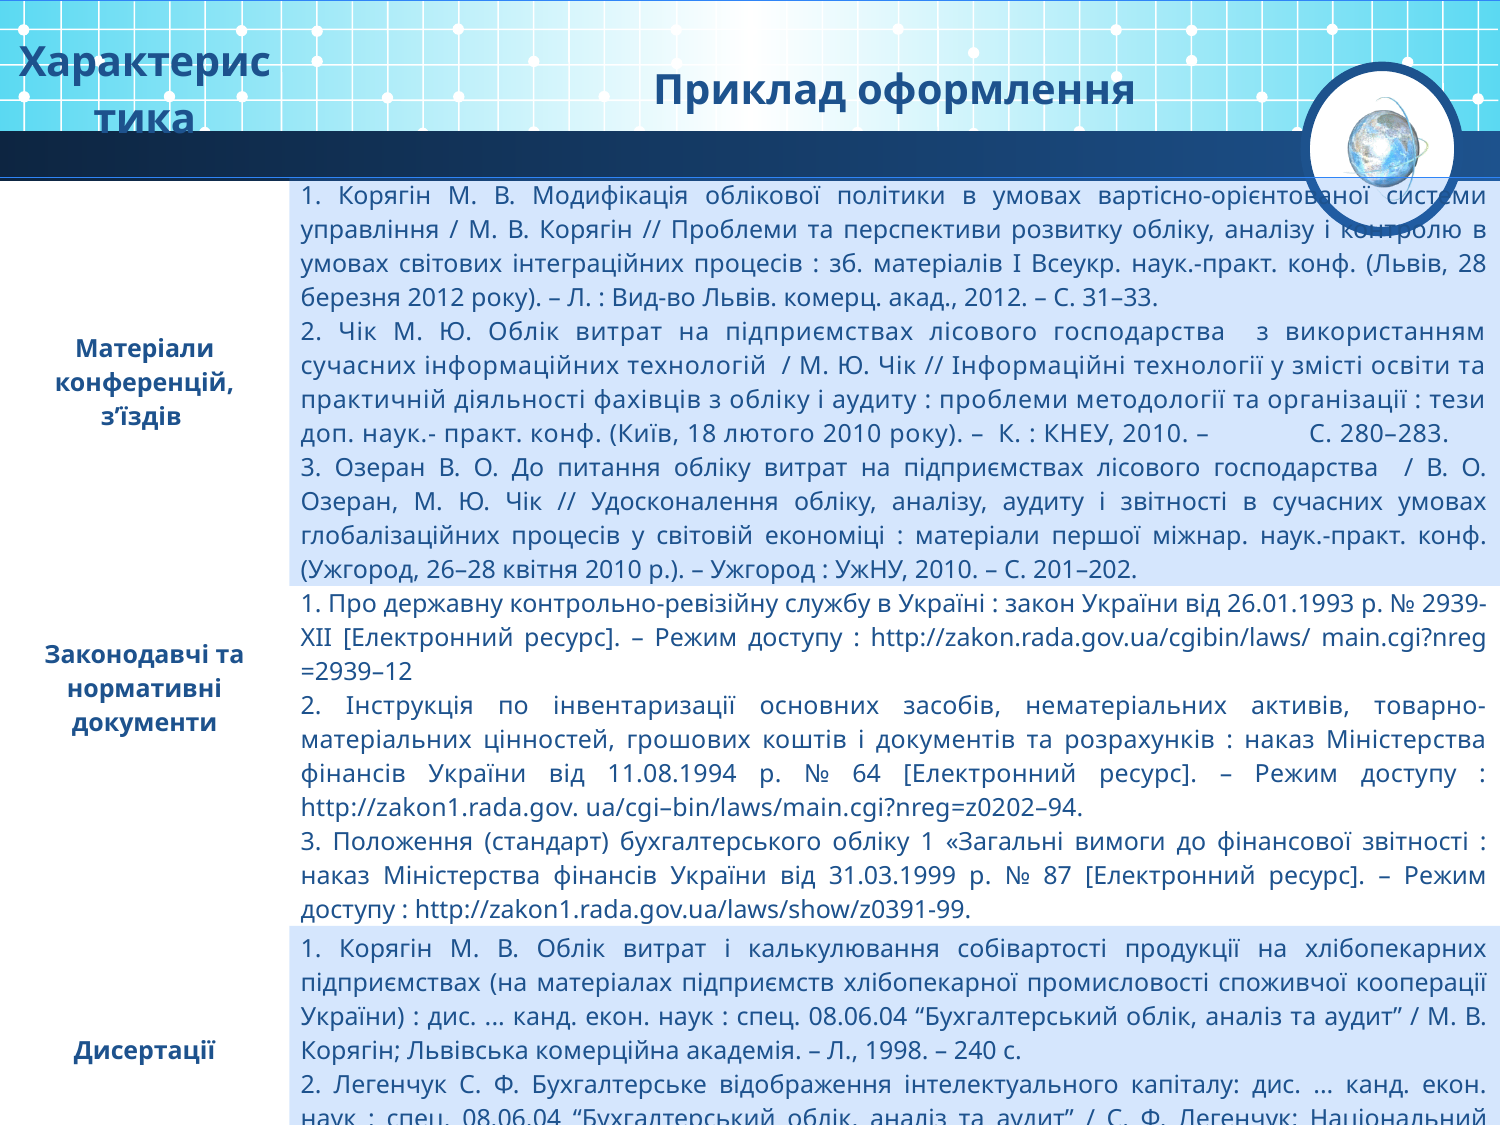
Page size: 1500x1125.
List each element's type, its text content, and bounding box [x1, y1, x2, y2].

table_cell 1. Корягін М. В. Облік витрат і калькулювання собівартості продукції на хлібопекарних підприємствах (на матеріалах підприємств хлібопекарної промисловості споживчої кооперації України) : дис. ... канд. екон. наук : спец. 08.06.04 “Бухгалтерський облік, аналіз та аудит” / М. В. Корягін; Львівська комерційна академія. – Л., 1998. – 240 с. 2. Легенчук С. Ф. Бухгалтерське відображення інтелектуального капіталу: дис. ... канд. екон. наук : спец. 08.06.04 “Бухгалтерський облік, аналіз та аудит” / С. Ф. Легенчук; Національний аграрний університет. – К., 2006. – 230 с. [289, 926, 1500, 1125]
table_cell 1. Про державну контрольно-ревізійну службу в Україні : закон України від 26.01.1993 р. № 2939-XII [Електронний ресурс]. – Режим доступу : http://zakon.rada.gov.ua/cgibin/laws/ main.cgi?nreg =2939–12 2. Інструкція по інвентаризації основних засобів, нематеріальних активів, товарно-матеріальних цінностей, грошових коштів і документів та розрахунків : наказ Міністерства фінансів України від 11.08.1994 р. № 64 [Електронний ресурс]. – Режим доступу : http://zakon1.rada.gov. ua/cgi–bin/laws/main.cgi?nreg=z0202–94. 3. Положення (стандарт) бухгалтерського обліку 1 «Загальні вимоги до фінансової звітності : наказ Міністерства фінансів України від 31.03.1999 р. № 87 [Електронний ресурс]. – Режим доступу : http://zakon1.rada.gov.ua/laws/show/z0391-99. [289, 586, 1500, 926]
table_cell Матеріали конференцій, з’їздів [0, 178, 289, 586]
table_cell Дисертації [0, 926, 289, 1125]
table_cell Законодавчі та нормативні документи [0, 586, 289, 926]
table_header Приклад оформлення [289, 1, 1500, 177]
table_header Характеристика [0, 1, 289, 177]
table_cell 1. Корягін М. В. Модифікація облікової політики в умовах вартісно-орієнтованої системи управління / М. В. Корягін // Проблеми та перспективи розвитку обліку, аналізу і контролю в умовах світових інтеграційних процесів : зб. матеріалів І Всеукр. наук.-практ. конф. (Львів, 28 березня 2012 року). – Л. : Вид-во Львів. комерц. акад., 2012. – С. 31–33. 2. Чік М. Ю. Облік витрат на підприємствах лісового господарства з використанням сучасних інформаційних технологій / М. Ю. Чік // Інформаційні технології у змісті освіти та практичній діяльності фахівців з обліку і аудиту : проблеми методології та організації : тези доп. наук.- практ. конф. (Київ, 18 лютого 2010 року). – К. : КНЕУ, 2010. – С. 280–283. 3. Озеран В. О. До питання обліку витрат на підприємствах лісового господарства / В. О. Озеран, М. Ю. Чік // Удосконалення обліку, аналізу, аудиту і звітності в сучасних умовах глобалізаційних процесів у світовій економіці : матеріали першої міжнар. наук.-практ. конф. (Ужгород, 26–28 квітня 2010 р.). – Ужгород : УжНУ, 2010. – С. 201–202. [289, 178, 1500, 586]
